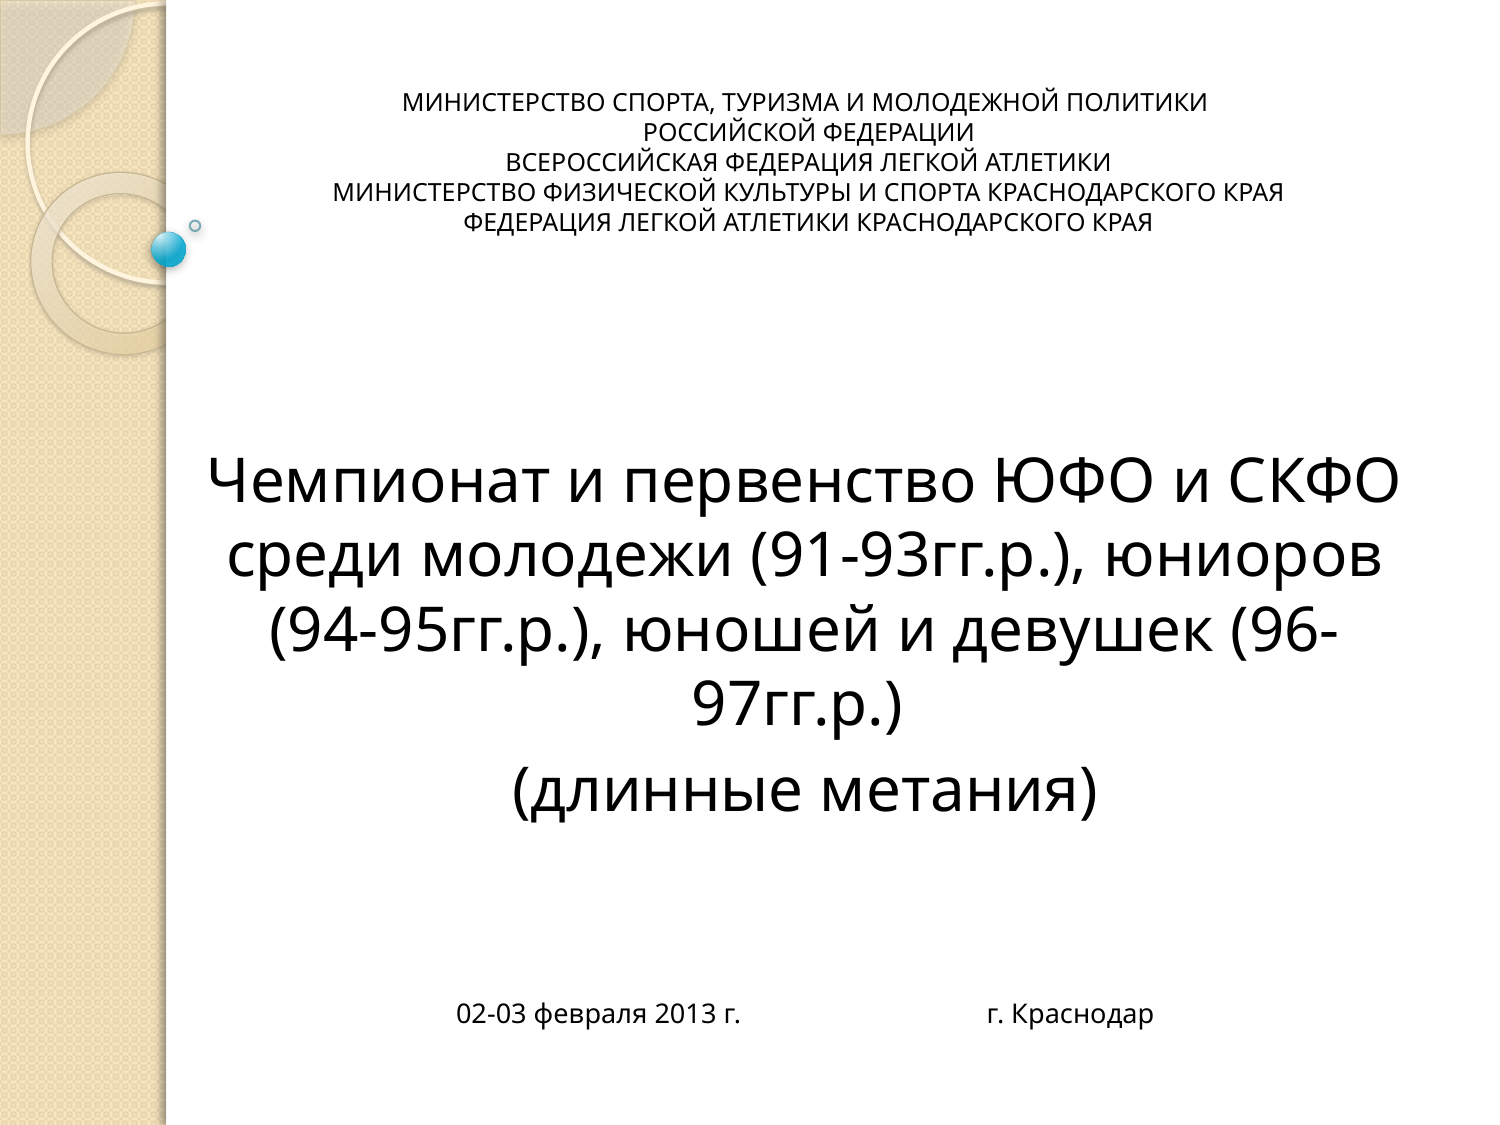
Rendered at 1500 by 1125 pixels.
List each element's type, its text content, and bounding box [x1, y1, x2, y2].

subtitle Чемпионат и первенство ЮФО и СКФО среди молодежи (91-93гг.р.), юниоров (94-95гг.р.), юношей и девушек (96-97гг.р.) (длинные метания) 02-03 февраля 2013 г. г. Краснодар [159, 349, 1447, 1083]
title МИНИСТЕРСТВО СПОРТА, ТУРИЗМА И МОЛОДЕЖНОЙ ПОЛИТИКИ РОССИЙСКОЙ ФЕДЕРАЦИИ ВСЕРОССИЙСКАЯ ФЕДЕРАЦИЯ ЛЕГКОЙ АТЛЕТИКИ МИНИСТЕРСТВО ФИЗИЧЕСКОЙ КУЛЬТУРЫ И СПОРТА КРАСНОДАРСКОГО КРАЯ ФЕДЕРАЦИЯ ЛЕГКОЙ АТЛЕТИКИ КРАСНОДАРСКОГО КРАЯ [171, 78, 1447, 244]
